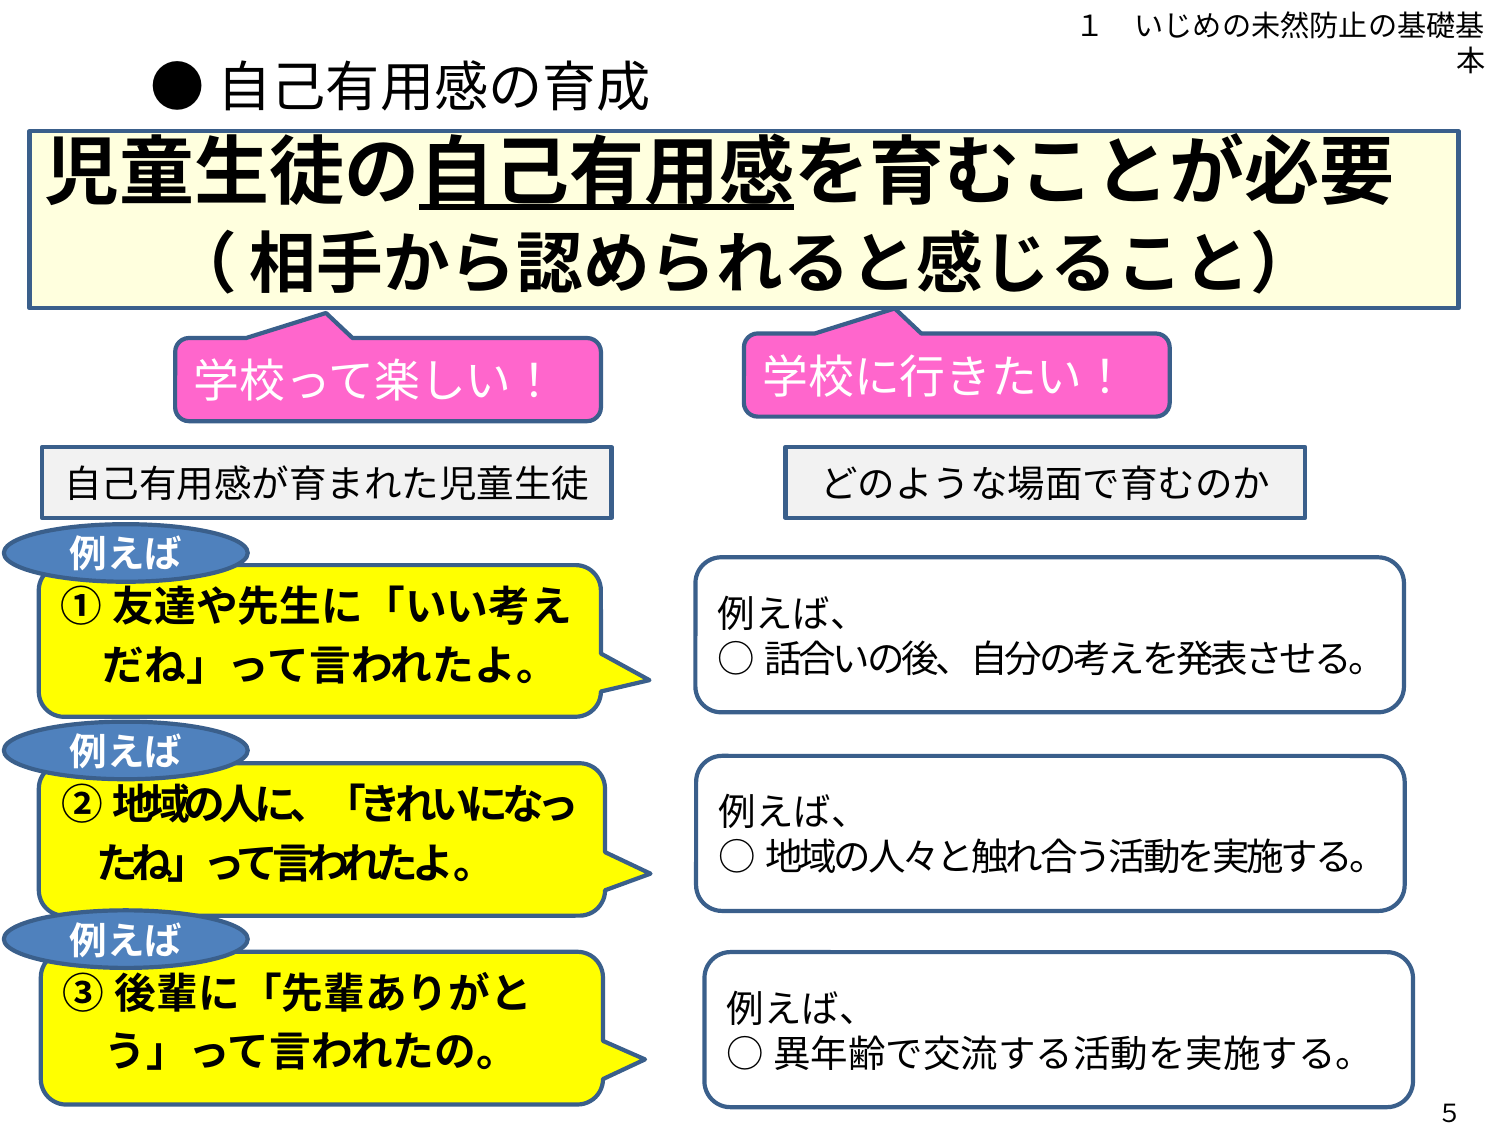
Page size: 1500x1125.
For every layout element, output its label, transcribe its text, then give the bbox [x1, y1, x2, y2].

text_box どのような場面で育むのか [783, 445, 1307, 520]
text_box ５ [1423, 1060, 1494, 1125]
text_box 学校に行きたい！ [741, 306, 1172, 419]
text_box 例えば [1, 522, 250, 584]
text_box 例えば、 ○話合いの後、自分の考えを発表させる。 [693, 555, 1407, 715]
text_box 例えば [1, 719, 250, 782]
text_box 学校って楽しい！ [173, 310, 604, 424]
text_box ●自己有用感の育成 [135, 45, 1176, 126]
text_box ②地域の人に、「きれいになっ たね」って言われたよ。 [36, 761, 653, 918]
text_box ③後輩に「先輩ありがと う」って言われたの。 [38, 949, 648, 1107]
text_box 例えば [1, 908, 250, 971]
text_box 例えば、 ○異年齢で交流する活動を実施する。 [702, 949, 1416, 1110]
text_box 例えば、 ○地域の人々と触れ合う活動を実施する。 [693, 753, 1407, 914]
text_box 自己有用感が育まれた児童生徒 [40, 445, 614, 520]
text_box ①友達や先生に「いい考え だね」って言われたよ。 [36, 563, 652, 719]
text_box 児童生徒の自己有用感を育むことが必要 （相手から認められると感じること） [29, 131, 1459, 309]
text_box １ いじめの未然防止の基礎基本 [1045, 0, 1500, 85]
